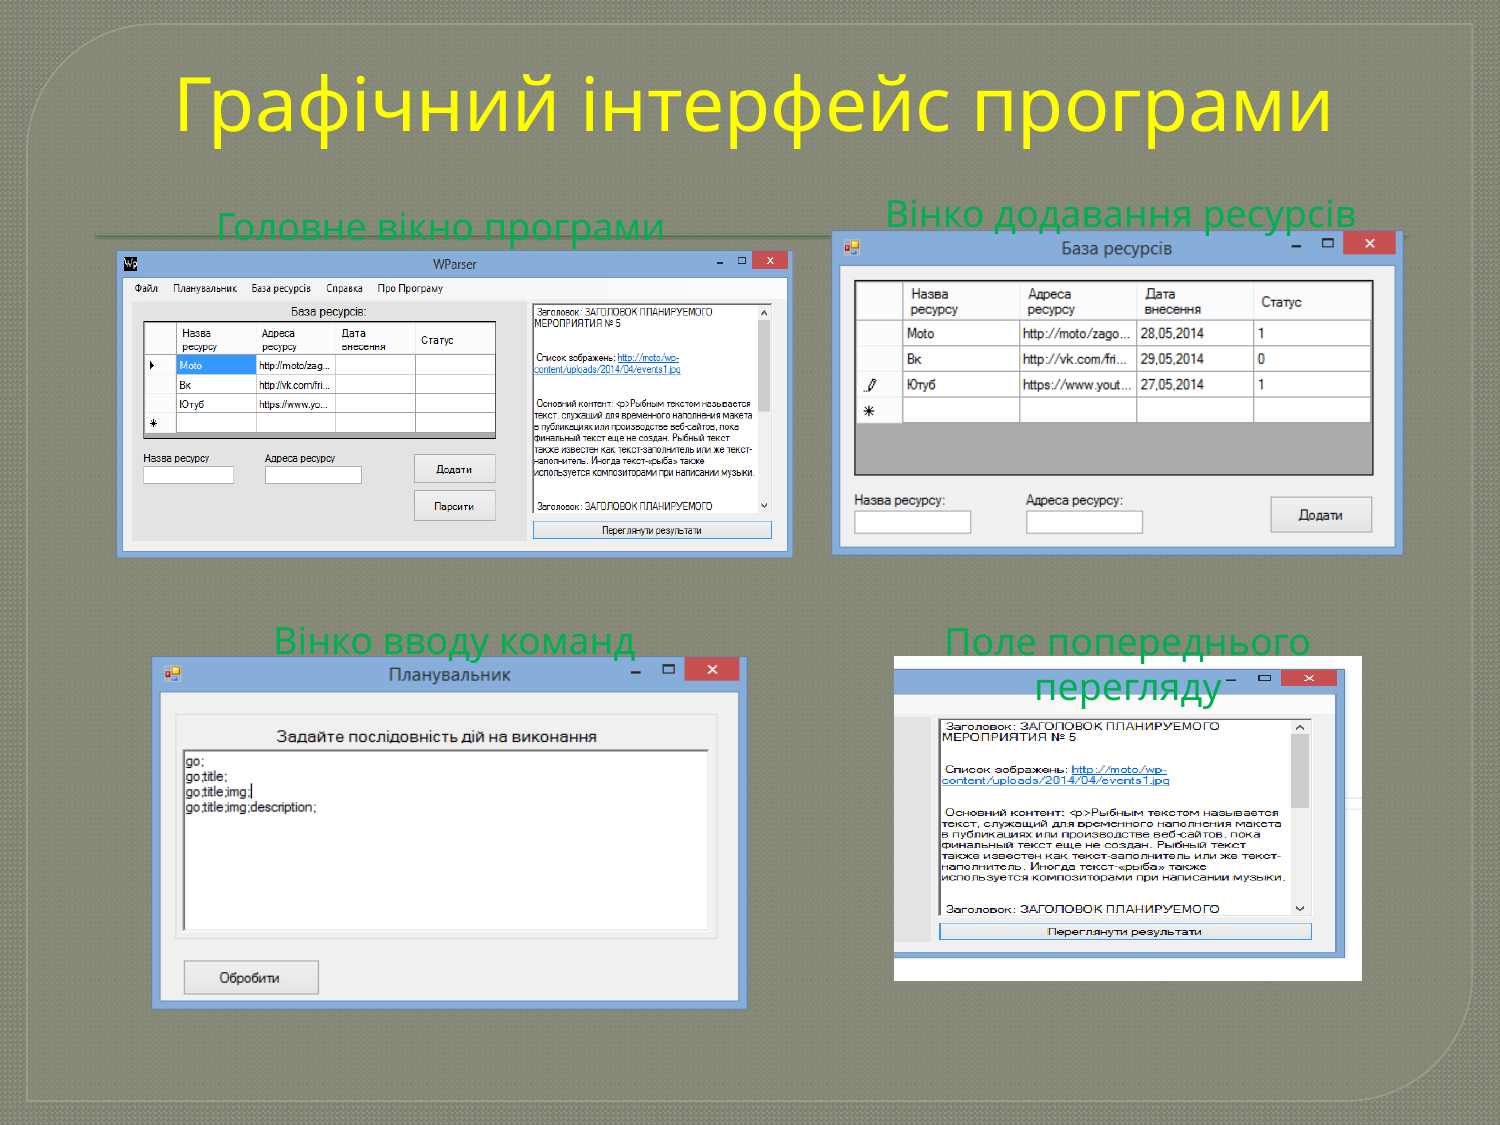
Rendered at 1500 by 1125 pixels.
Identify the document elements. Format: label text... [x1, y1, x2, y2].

title Графічний інтерфейс програми [0, 1, 1500, 154]
text_box Вінко додавання ресурсів [831, 182, 1411, 243]
text_box Головне вікно програми [151, 195, 731, 249]
picture [116, 250, 793, 558]
picture [893, 656, 1362, 982]
text_box Поле попереднього перегляду [838, 610, 1418, 716]
text_box Вінко вводу команд [165, 609, 744, 656]
picture [831, 230, 1404, 557]
picture [151, 656, 748, 1010]
